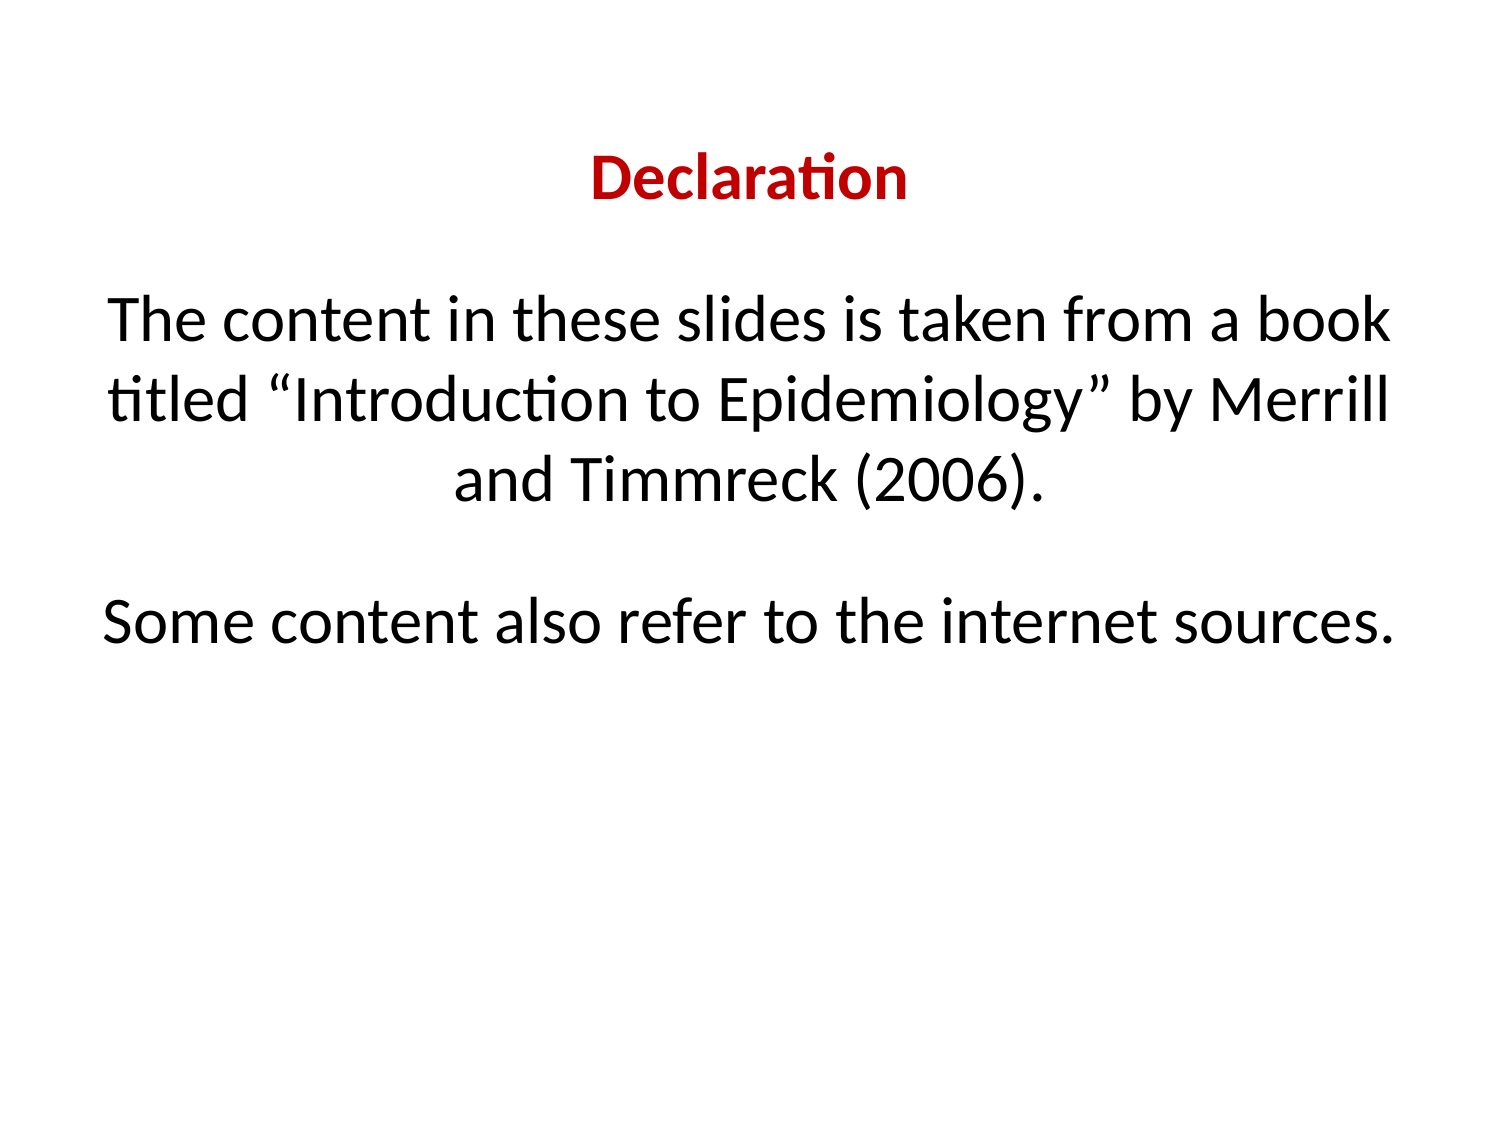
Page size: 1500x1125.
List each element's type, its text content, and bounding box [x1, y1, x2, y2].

list Declaration The content in these slides is taken from a book titled “Introduction to Epidemiology” by Merrill and Timmreck (2006). Some content also refer to the internet sources. [75, 125, 1425, 1005]
